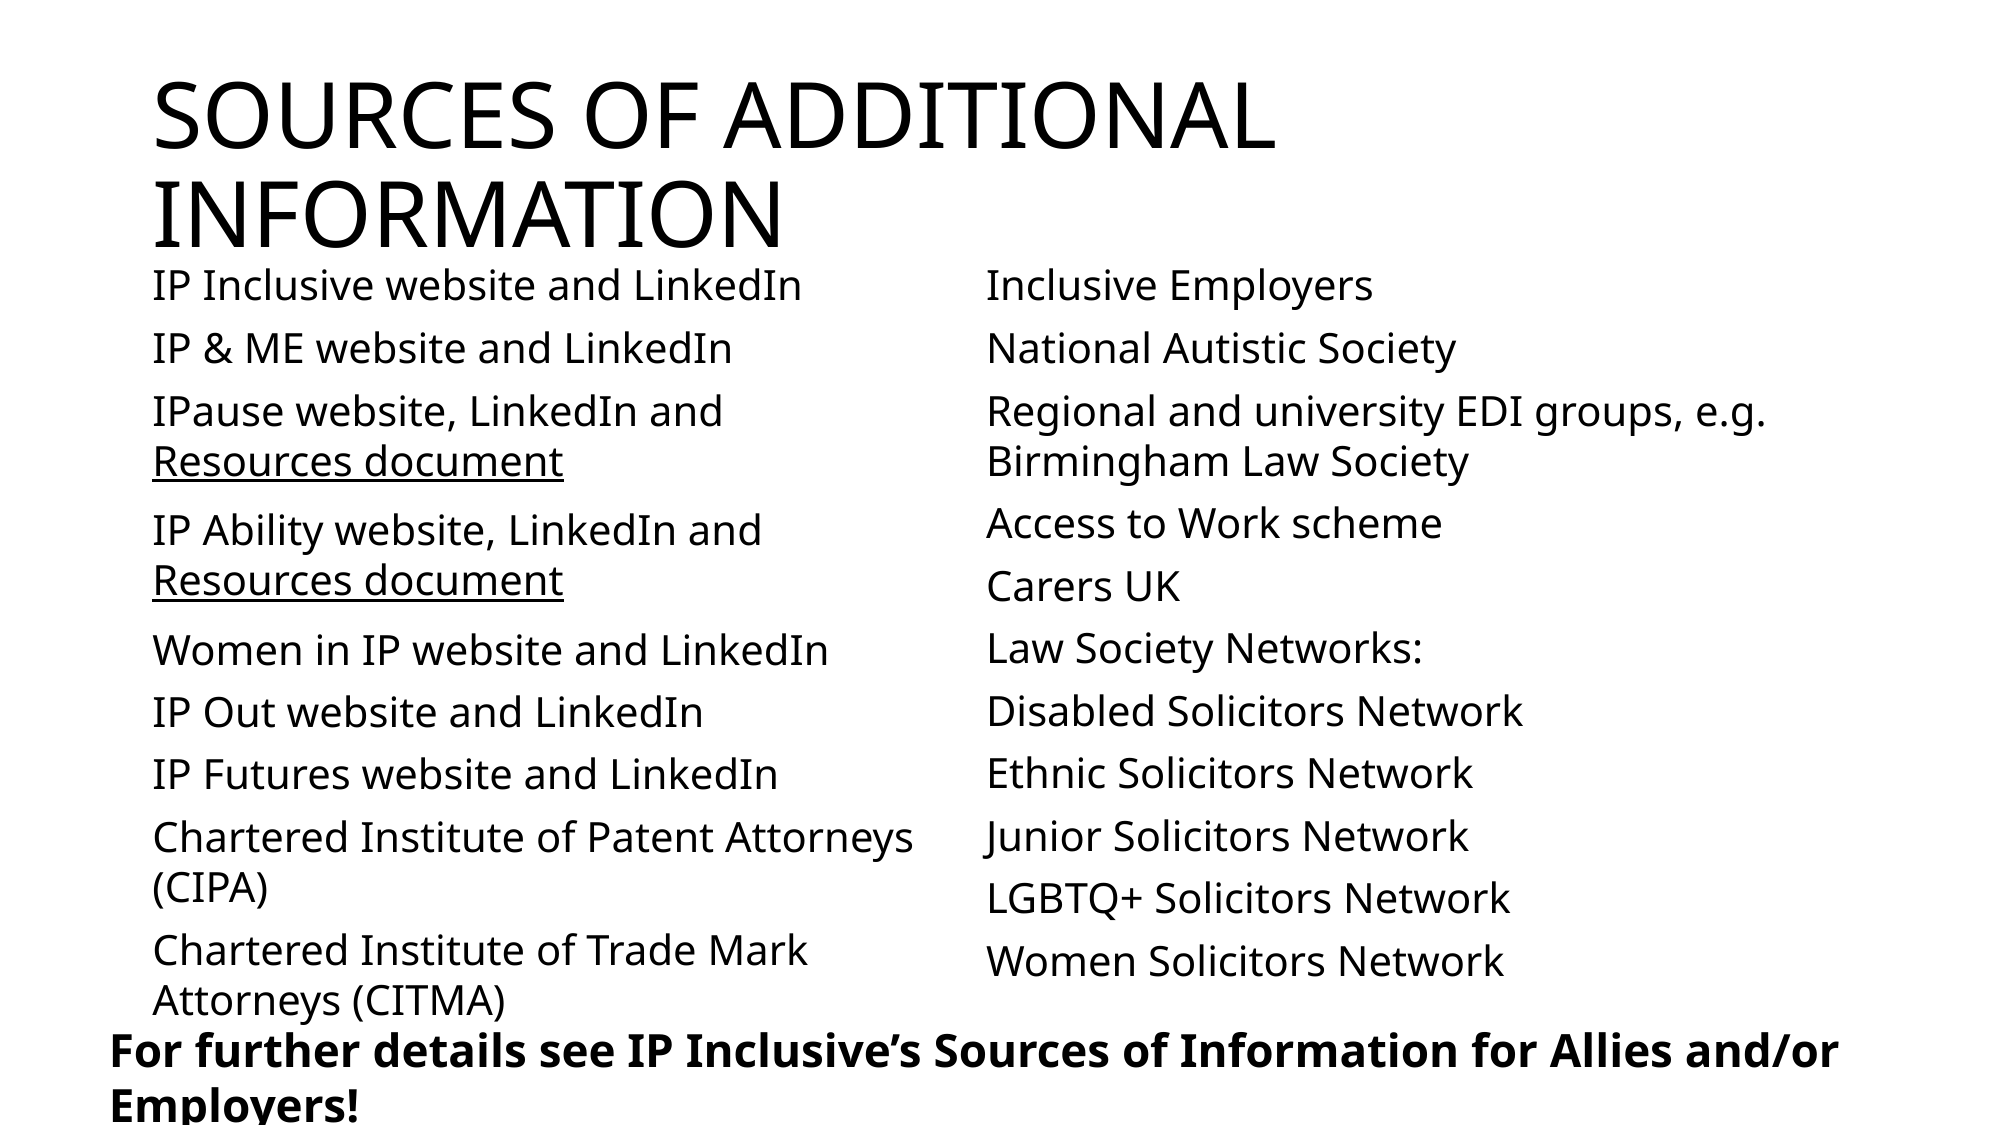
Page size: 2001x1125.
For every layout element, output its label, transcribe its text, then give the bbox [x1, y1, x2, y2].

text_box For further details see IP Inclusive’s Sources of Information for Allies and/or Employers! [94, 1014, 1940, 1125]
list IP Inclusive website and LinkedIn IP & ME website and LinkedIn IPause website, LinkedIn and Resources document IP Ability website, LinkedIn and Resources document Women in IP website and LinkedIn IP Out website and LinkedIn IP Futures website and LinkedIn Chartered Institute of Patent Attorneys (CIPA) Chartered Institute of Trade Mark Attorneys (CITMA) [137, 251, 951, 995]
text_box Inclusive Employers National Autistic Society Regional and university EDI groups, e.g. Birmingham Law Society Access to Work scheme Carers UK Law Society Networks: Disabled Solicitors Network Ethnic Solicitors Network Junior Solicitors Network LGBTQ+ Solicitors Network Women Solicitors Network [971, 251, 1914, 995]
title SOURCES OF ADDITIONAL INFORMATION [137, 59, 1863, 278]
